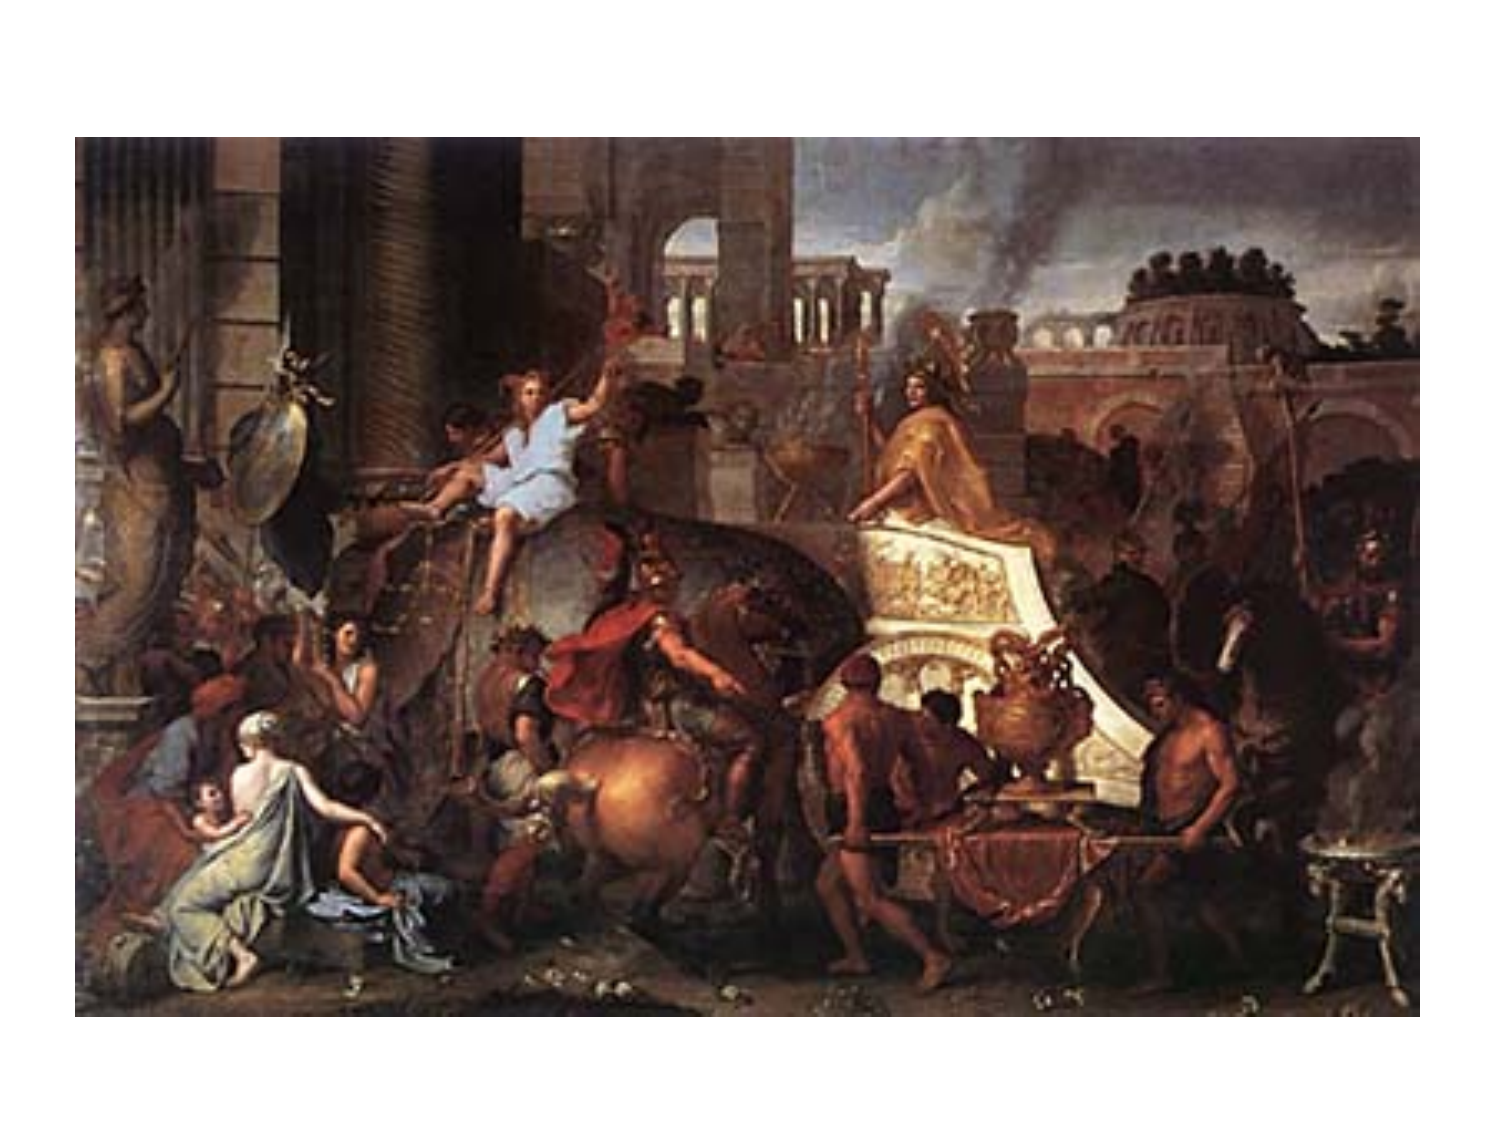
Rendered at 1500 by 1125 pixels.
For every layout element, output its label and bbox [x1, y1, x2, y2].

picture [74, 137, 1420, 1018]
